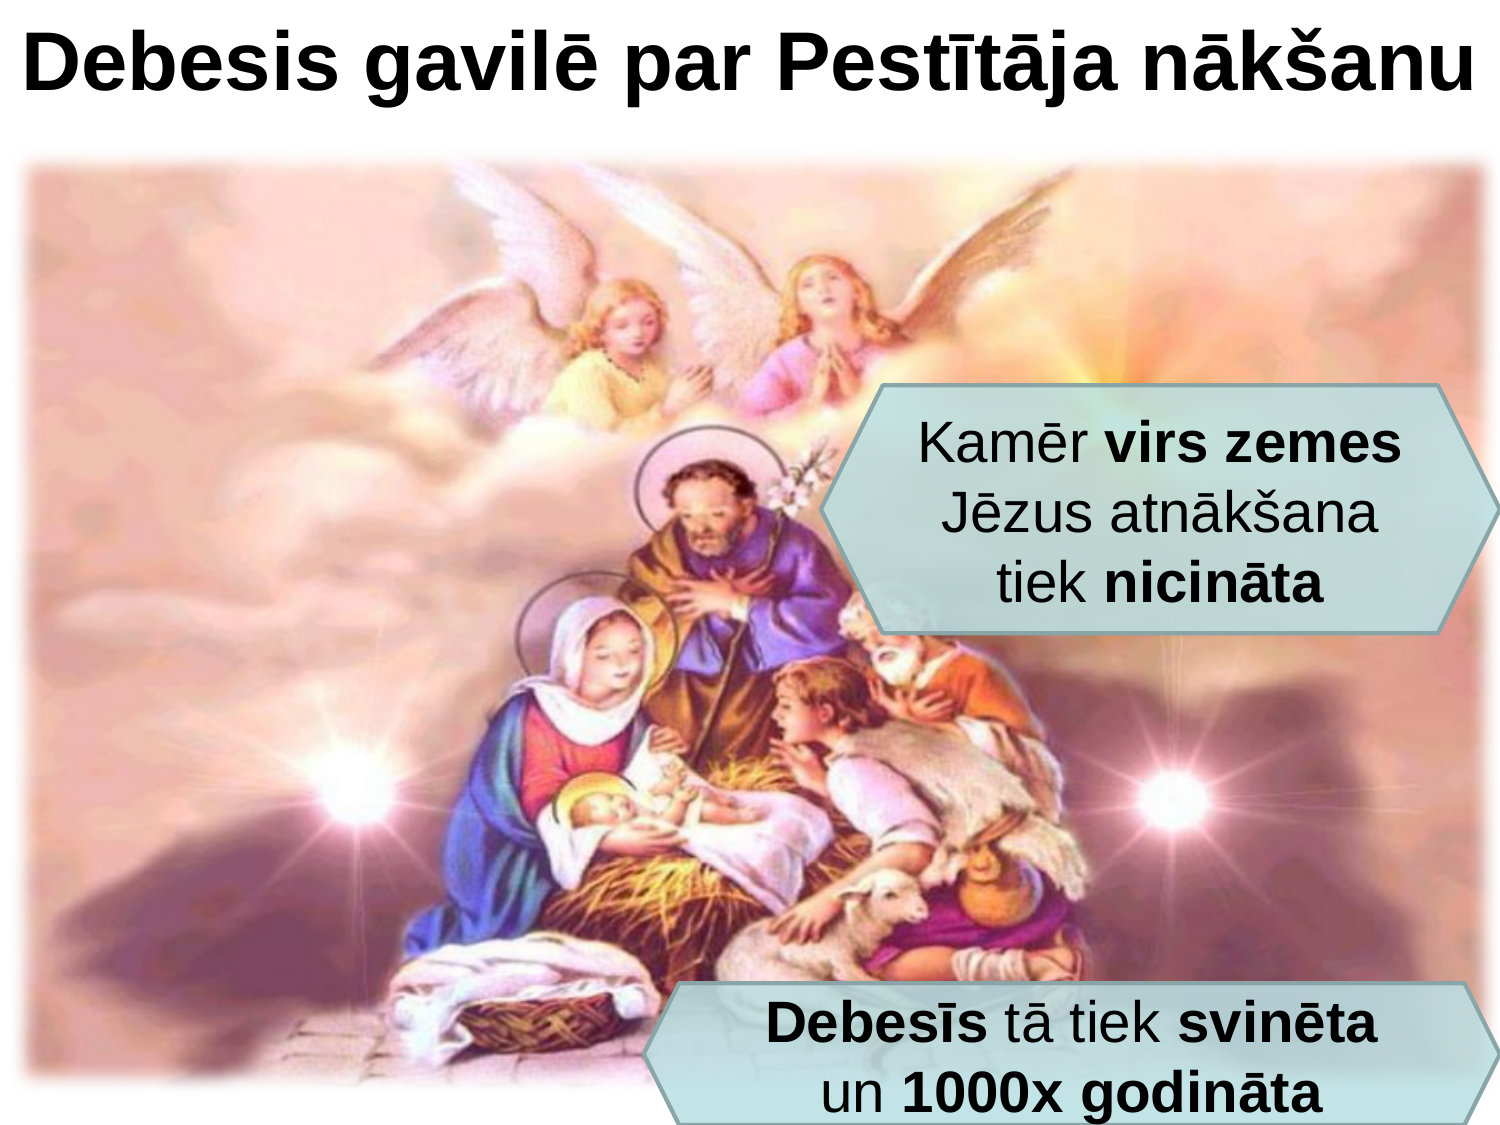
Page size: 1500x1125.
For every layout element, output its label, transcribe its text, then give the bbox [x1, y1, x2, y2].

text_box Debesīs tā tiek svinēta un 1000x godināta [665, 1102, 1479, 1125]
title Debesis gavilē par Pestītāja nākšanu [0, 0, 1500, 114]
picture [0, 148, 1500, 1095]
